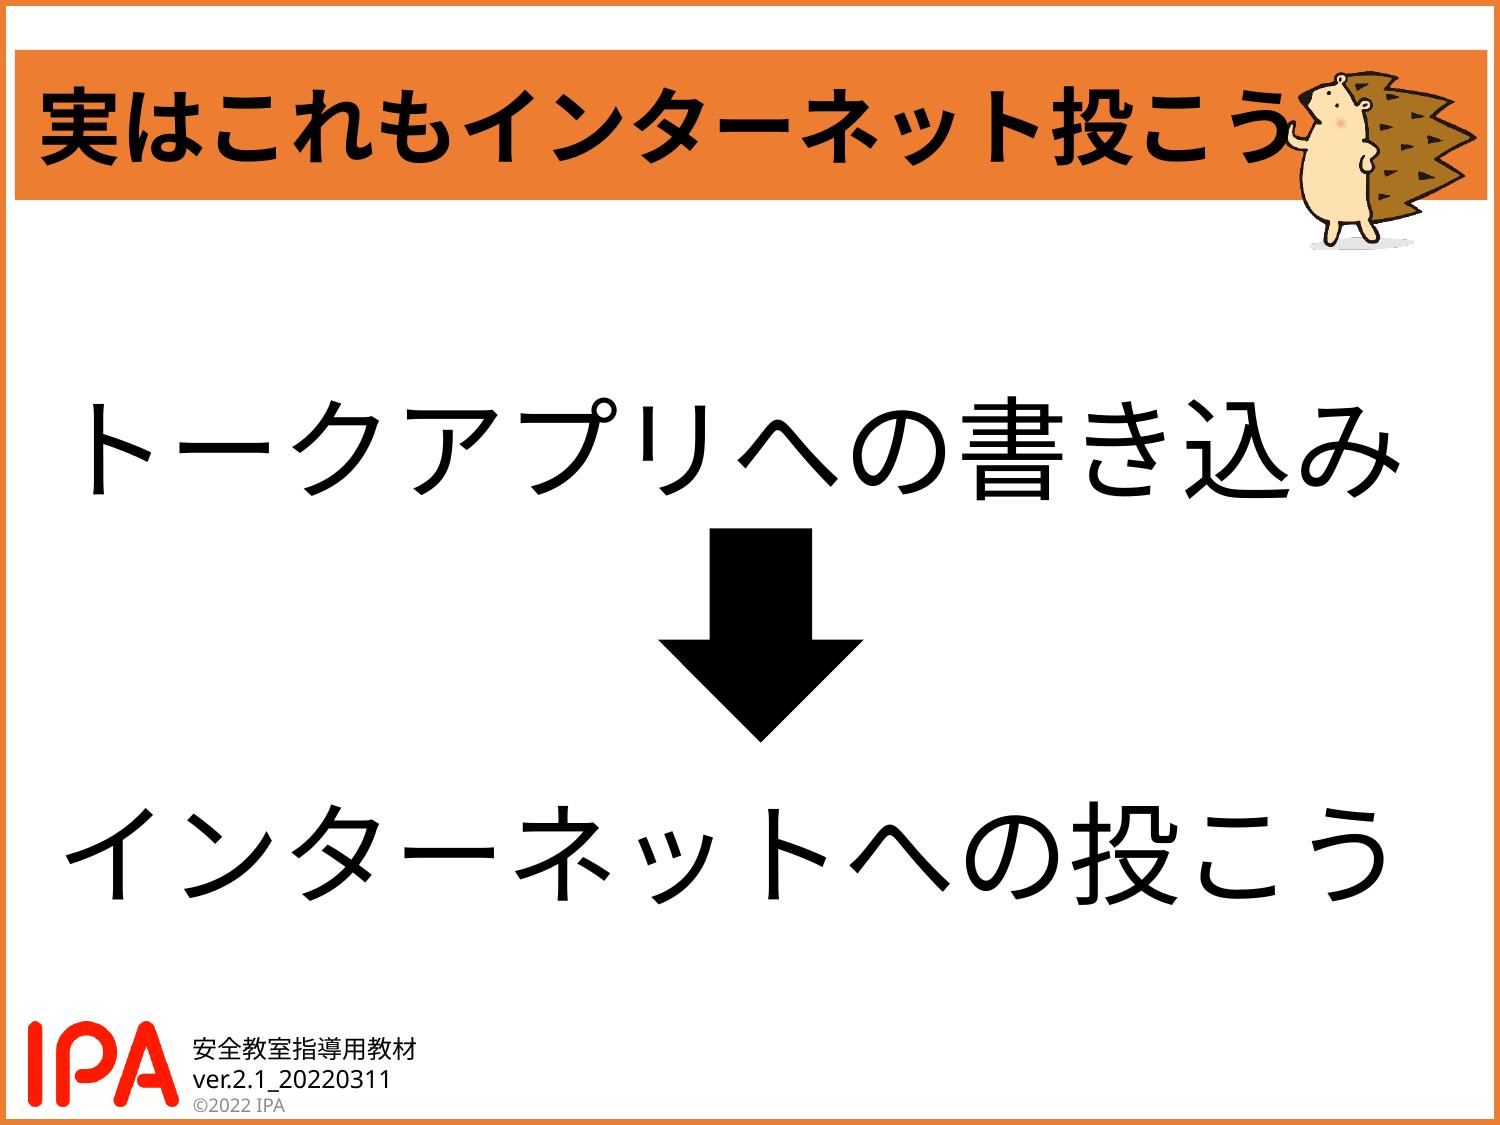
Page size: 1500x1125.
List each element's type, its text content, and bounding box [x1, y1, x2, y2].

title 実はこれもインターネット投こう [22, 67, 1328, 196]
picture [28, 1021, 179, 1107]
text_box [657, 528, 864, 743]
picture [1284, 71, 1477, 250]
text_box トークアプリへの書き込み インターネットへの投こう [0, 371, 1463, 927]
